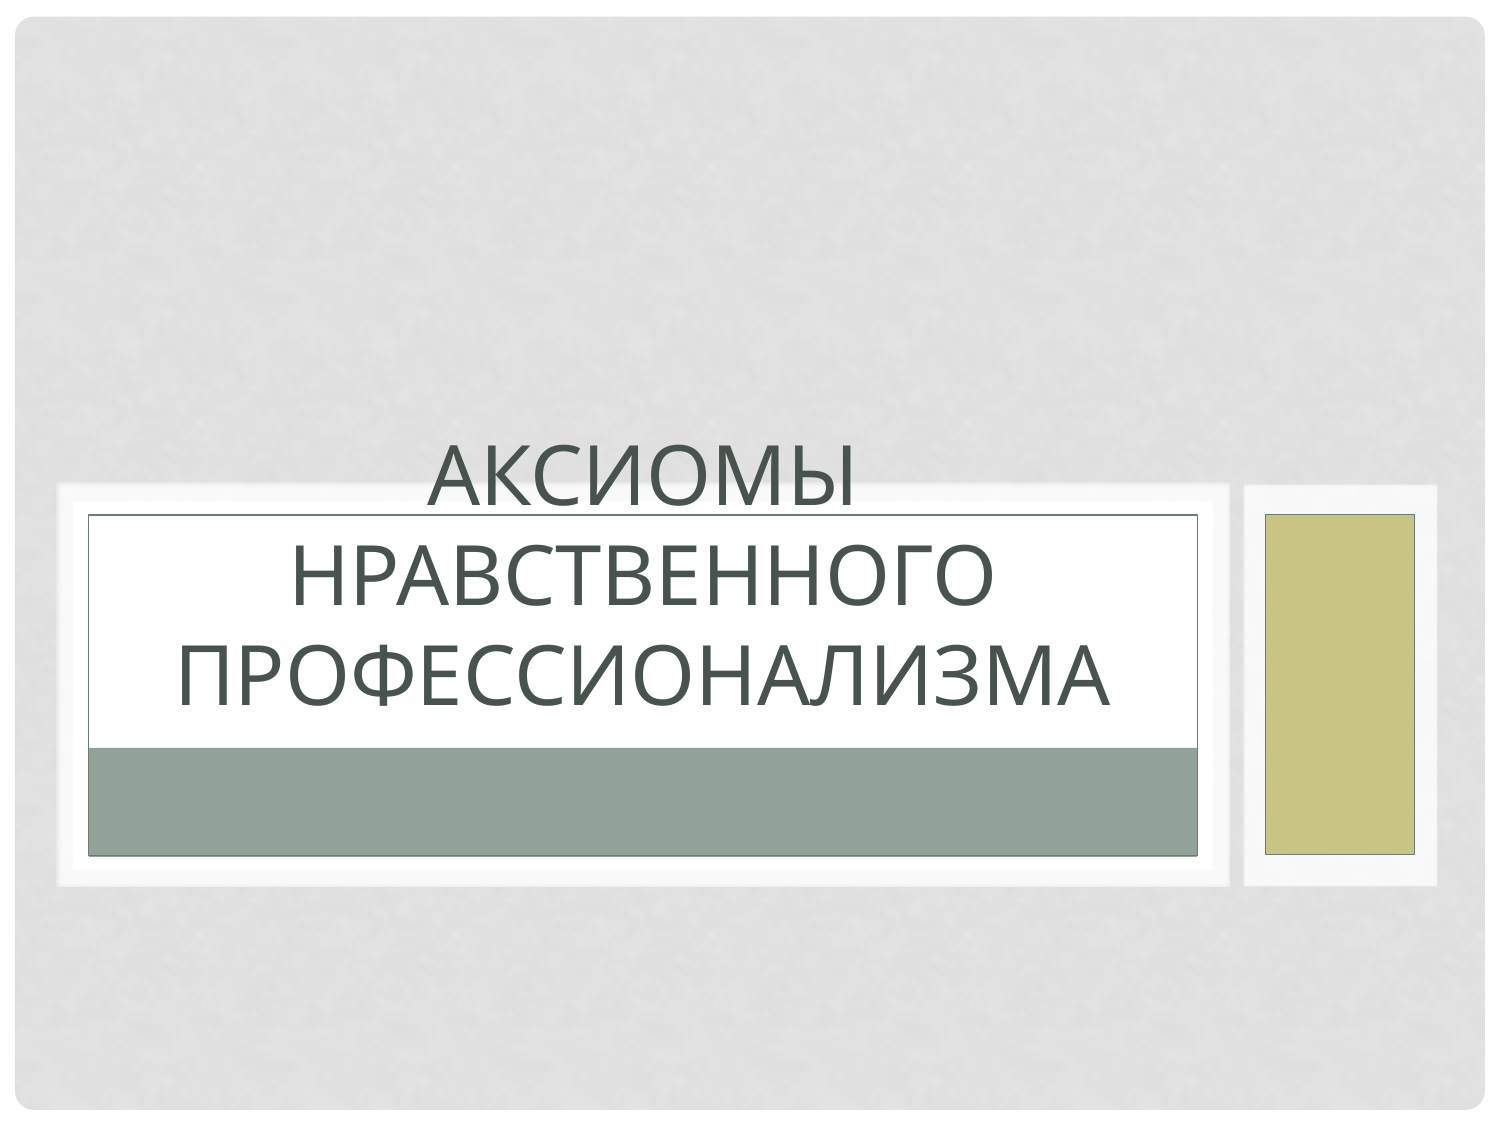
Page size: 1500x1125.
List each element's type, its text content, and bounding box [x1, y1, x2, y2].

title Аксиомы нравственного профессионализма [99, 529, 1187, 730]
